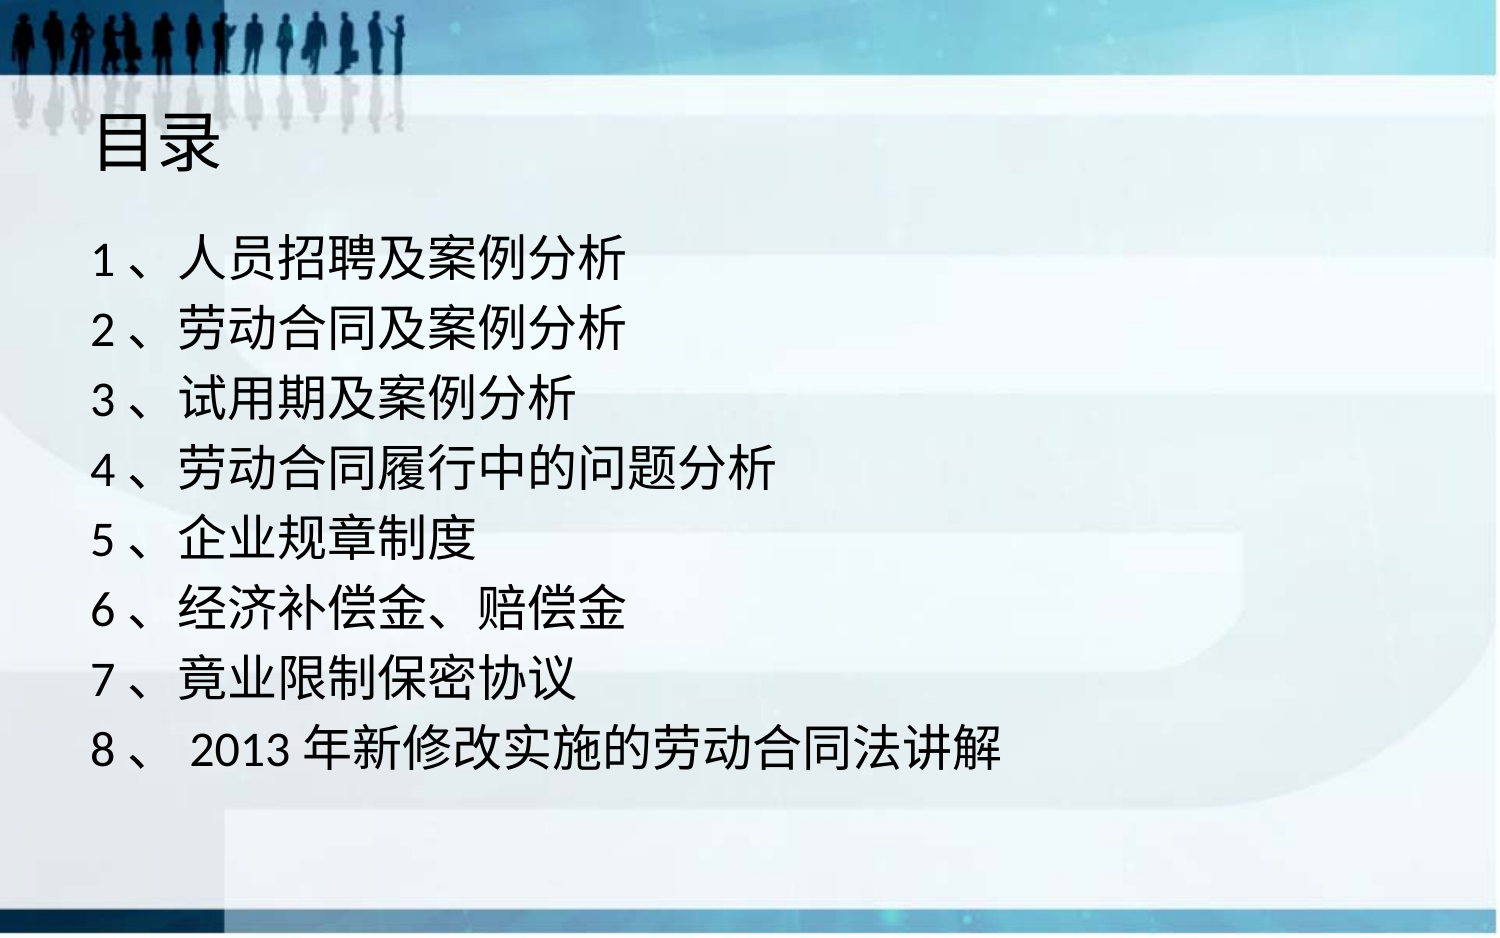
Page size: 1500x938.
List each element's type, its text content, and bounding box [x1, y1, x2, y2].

list 1、人员招聘及案例分析 2、劳动合同及案例分析 3、试用期及案例分析 4、劳动合同履行中的问题分析 5、企业规章制度 6、经济补偿金、赔偿金 7、竟业限制保密协议 8、2013年新修改实施的劳动合同法讲解 [74, 218, 1426, 838]
title 目录 [74, 70, 1426, 210]
picture [0, 0, 1500, 938]
